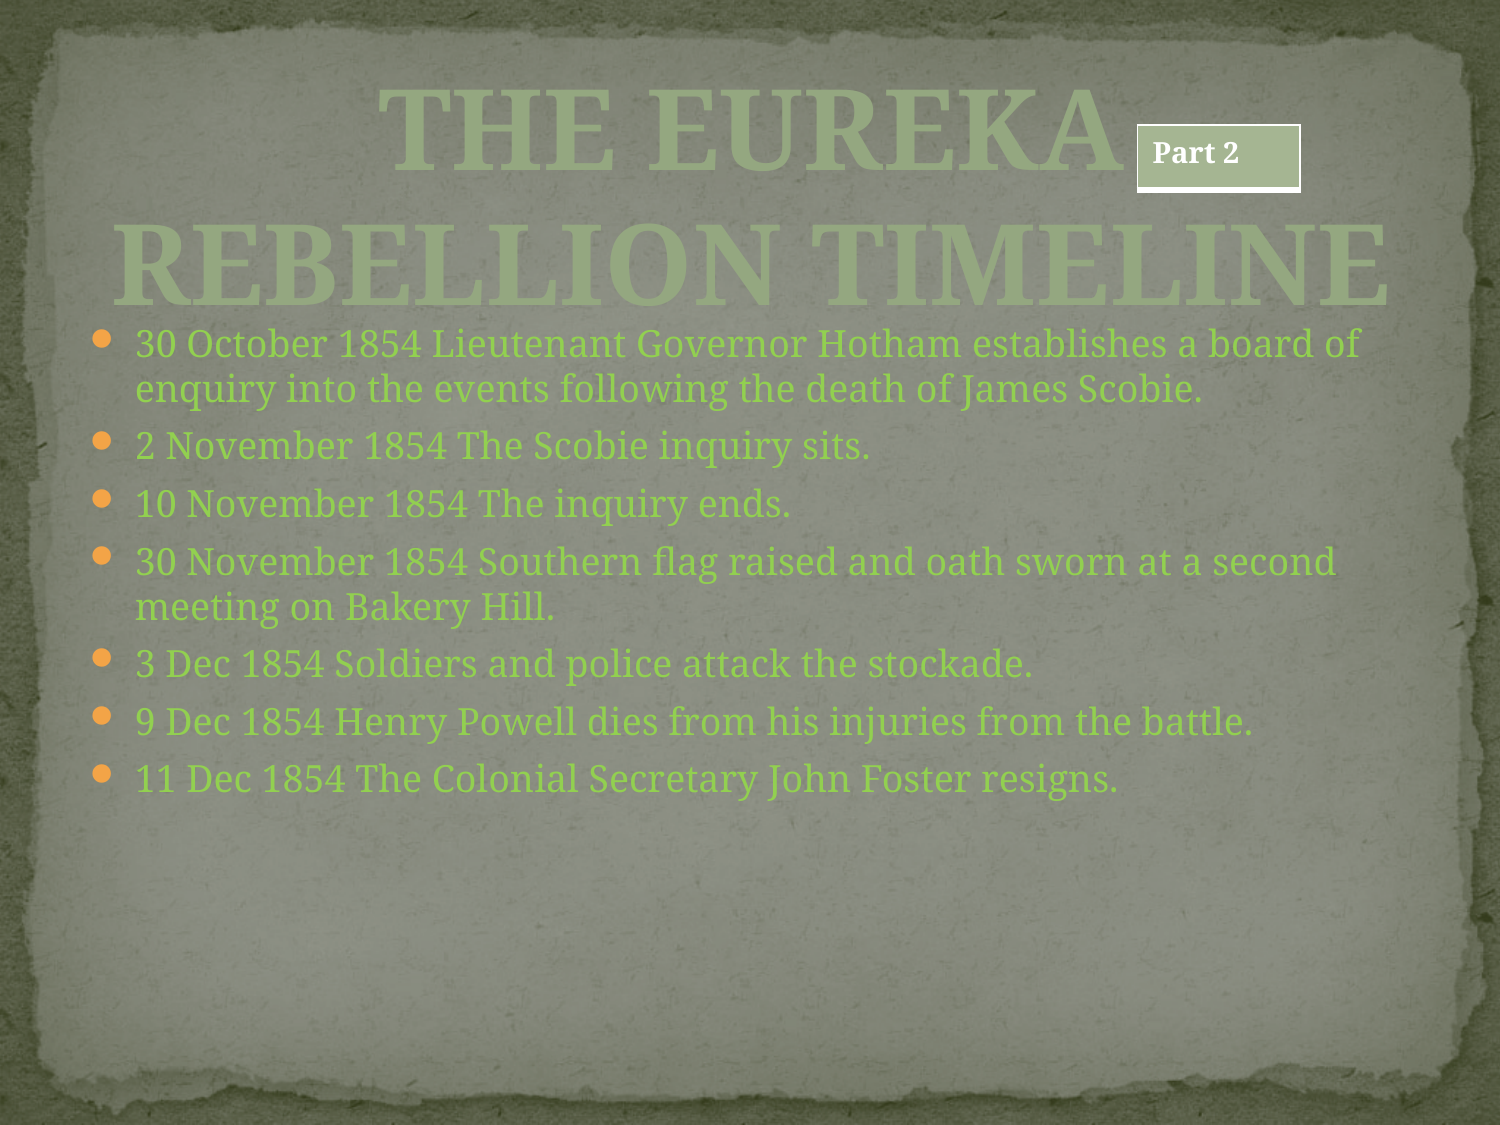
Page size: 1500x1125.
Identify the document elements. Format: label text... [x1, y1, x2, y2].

list 30 October 1854 Lieutenant Governor Hotham establishes a board of enquiry into the events following the death of James Scobie. 2 November 1854 The Scobie inquiry sits. 10 November 1854 The inquiry ends. 30 November 1854 Southern flag raised and oath sworn at a second meeting on Bakery Hill. 3 Dec 1854 Soldiers and police attack the stockade. 9 Dec 1854 Henry Powell dies from his injuries from the battle. 11 Dec 1854 The Colonial Secretary John Foster resigns. [75, 312, 1425, 1075]
table_header Part 2 [1138, 126, 1299, 187]
text_box The Eureka Rebellion Timeline [87, 49, 1415, 335]
